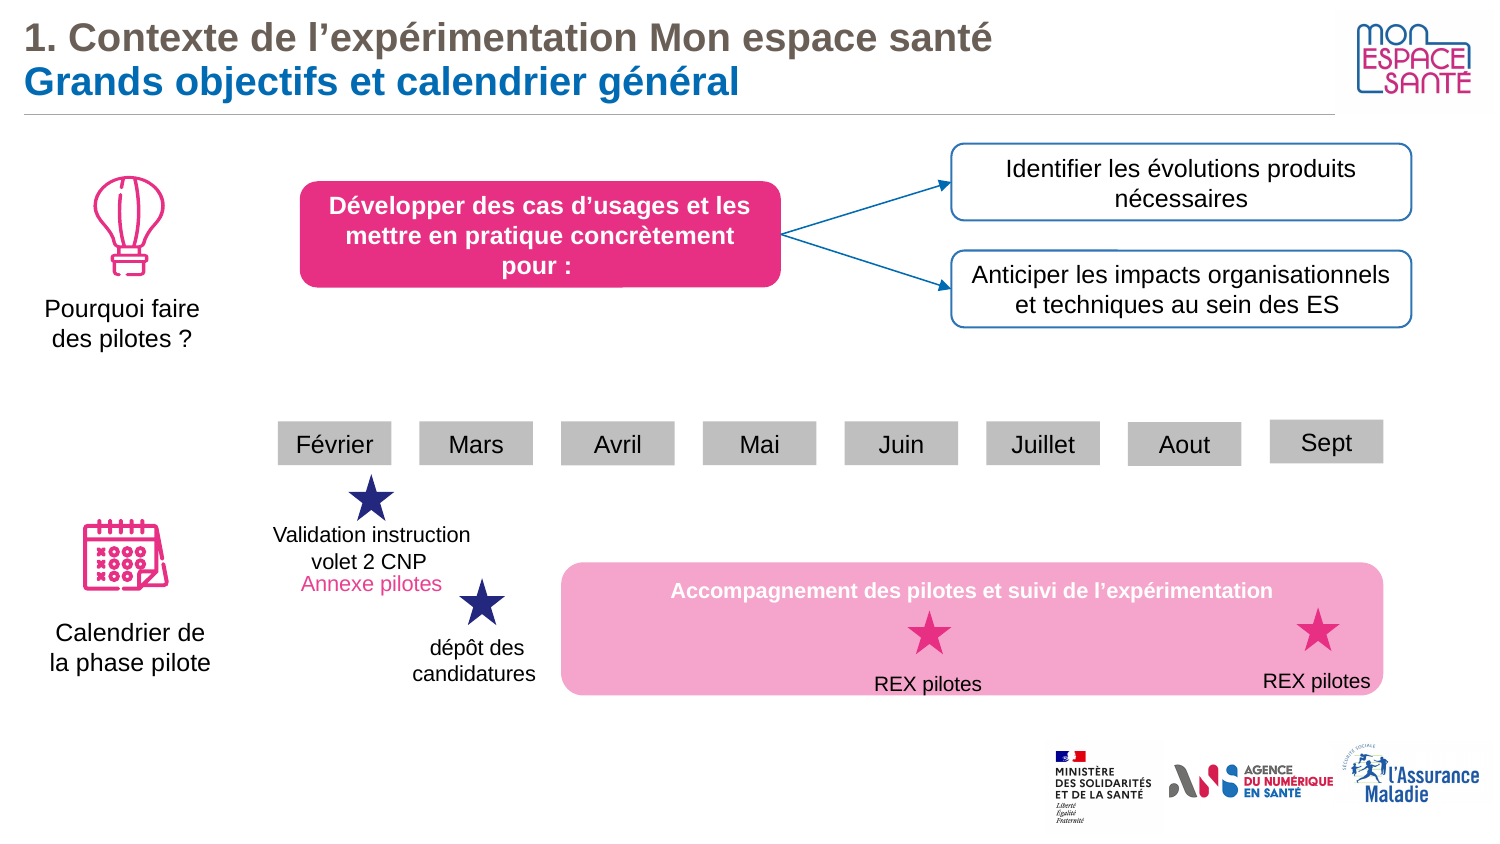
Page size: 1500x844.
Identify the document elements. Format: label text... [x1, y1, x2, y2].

picture [1045, 740, 1164, 834]
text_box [93, 175, 165, 277]
title 1. Contexte de l’expérimentation Mon espace santé Grands objectifs et calendrier général [23, 14, 1365, 103]
text_box Calendrier de la phase pilote [30, 610, 231, 682]
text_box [83, 519, 169, 591]
text_box Pourquoi faire des pilotes ? [30, 287, 214, 359]
picture [1169, 740, 1493, 811]
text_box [299, 143, 1412, 328]
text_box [245, 419, 1400, 709]
